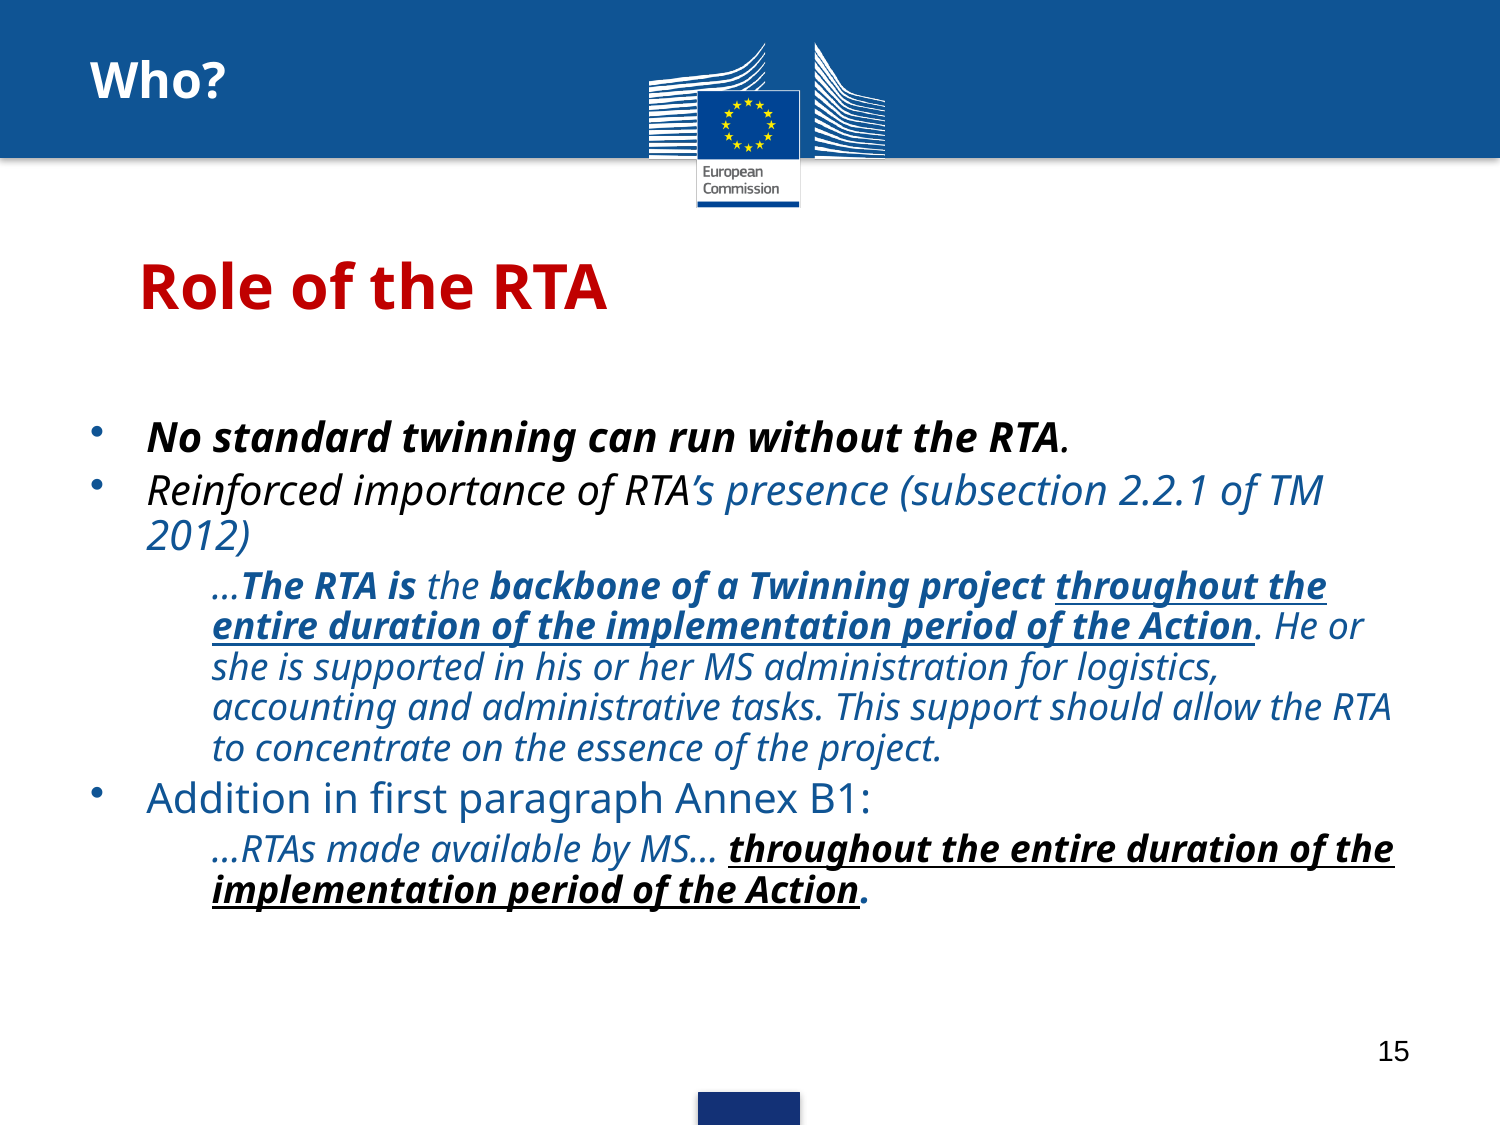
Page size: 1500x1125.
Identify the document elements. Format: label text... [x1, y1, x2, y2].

slide_number 15 [1074, 1024, 1425, 1103]
text_box Who? [74, 0, 1425, 185]
picture [649, 185, 885, 208]
title Role of the RTA [64, 219, 1415, 350]
list No standard twinning can run without the RTA. Reinforced importance of RTA’s presence (subsection 2.2.1 of TM 2012) …The RTA is the backbone of a Twinning project throughout the entire duration of the implementation period of the Action. He or she is supported in his or her MS administration for logistics, accounting and administrative tasks. This support should allow the RTA to concentrate on the essence of the project. Addition in first paragraph Annex B1: …RTAs made available by MS… throughout the entire duration of the implementation period of the Action. [75, 408, 1425, 988]
